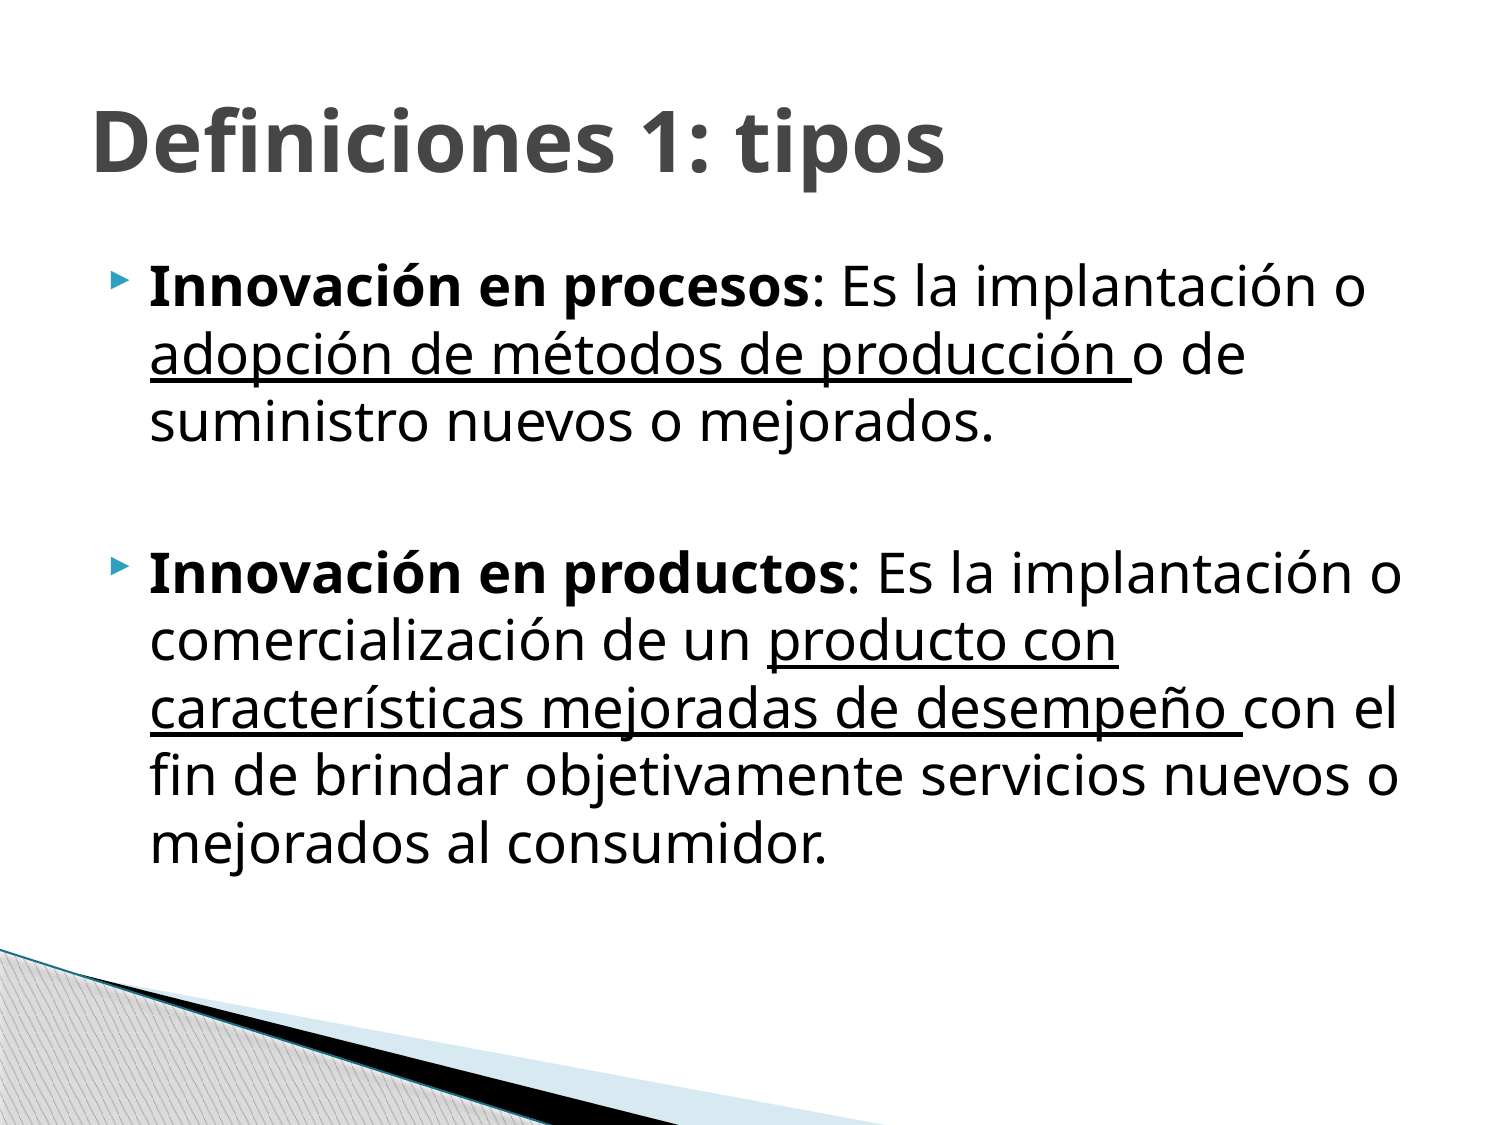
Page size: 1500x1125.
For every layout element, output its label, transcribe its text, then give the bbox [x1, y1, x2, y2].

title Definiciones 1: tipos [75, 45, 1425, 233]
list Innovación en procesos: Es la implantación o adopción de métodos de producción o de suministro nuevos o mejorados. Innovación en productos: Es la implantación o comercialización de un producto con características mejoradas de desempeño con el fin de brindar objetivamente servicios nuevos o mejorados al consumidor. [75, 243, 1425, 986]
